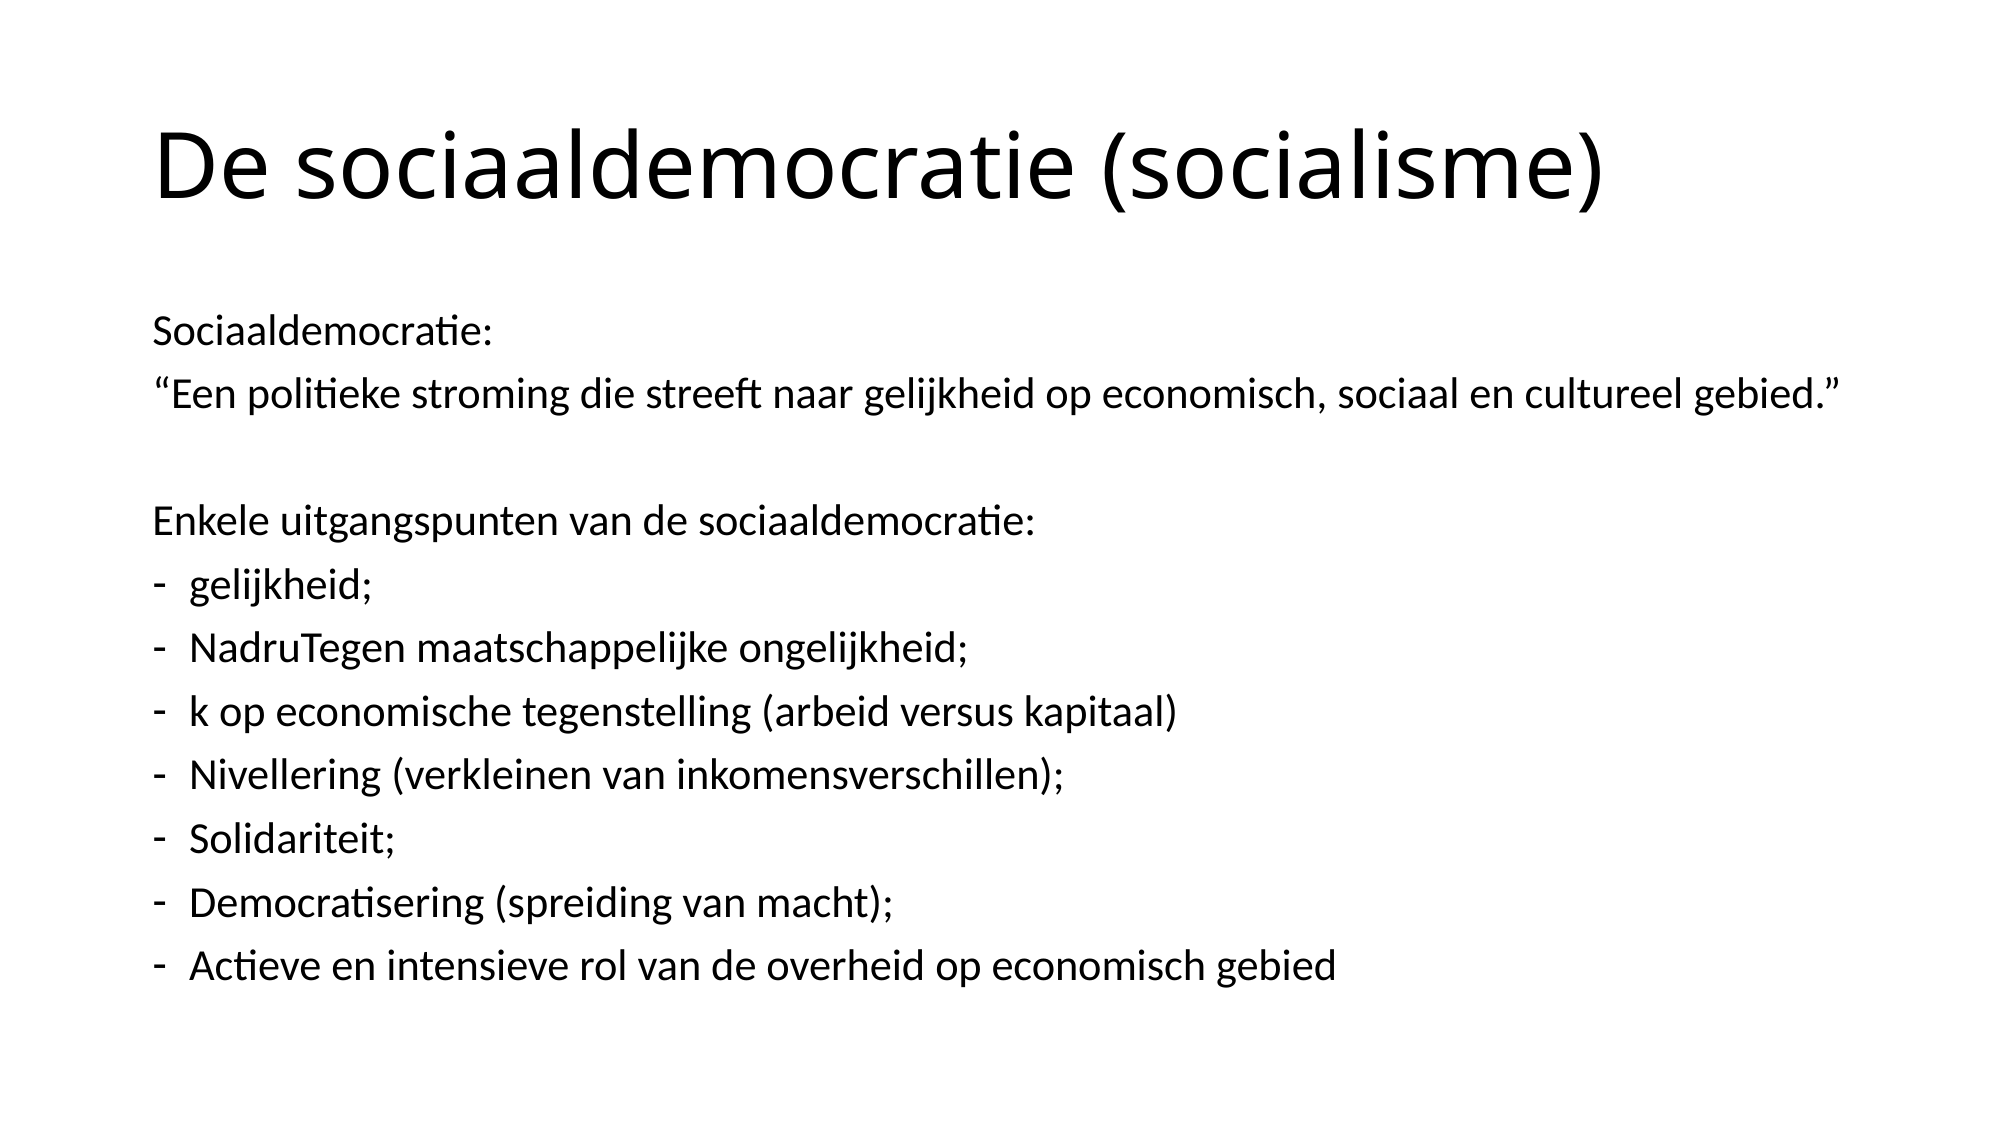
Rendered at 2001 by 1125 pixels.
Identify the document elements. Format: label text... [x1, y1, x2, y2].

list Sociaaldemocratie: “Een politieke stroming die streeft naar gelijkheid op economisch, sociaal en cultureel gebied.” Enkele uitgangspunten van de sociaaldemocratie: gelijkheid; NadruTegen maatschappelijke ongelijkheid; k op economische tegenstelling (arbeid versus kapitaal) Nivellering (verkleinen van inkomensverschillen); Solidariteit; Democratisering (spreiding van macht); Actieve en intensieve rol van de overheid op economisch gebied [137, 299, 1863, 1014]
title De sociaaldemocratie (socialisme) [137, 59, 1863, 278]
